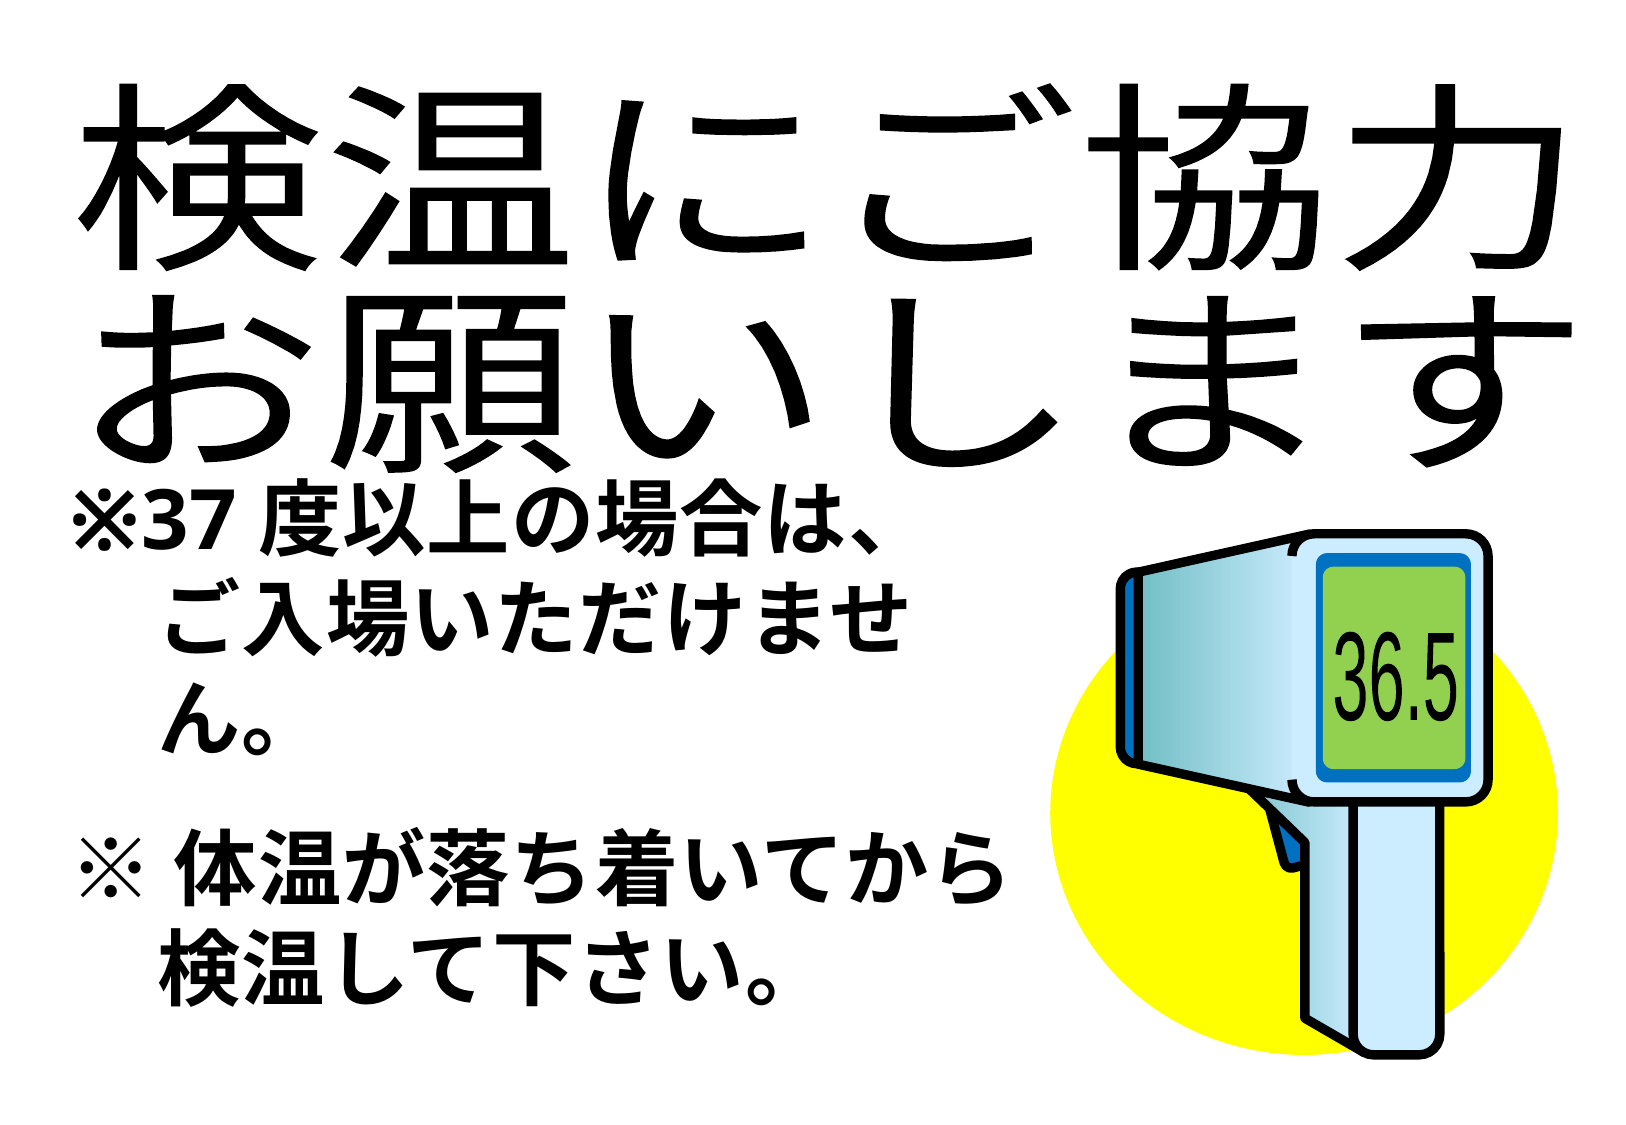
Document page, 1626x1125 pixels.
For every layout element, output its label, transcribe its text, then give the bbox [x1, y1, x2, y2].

text_box ※37度以上の場合は、 ご入場いただけません。 ※体温が落ち着いてから 検温して下さい。 [54, 458, 1057, 1024]
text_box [1049, 533, 1559, 1056]
